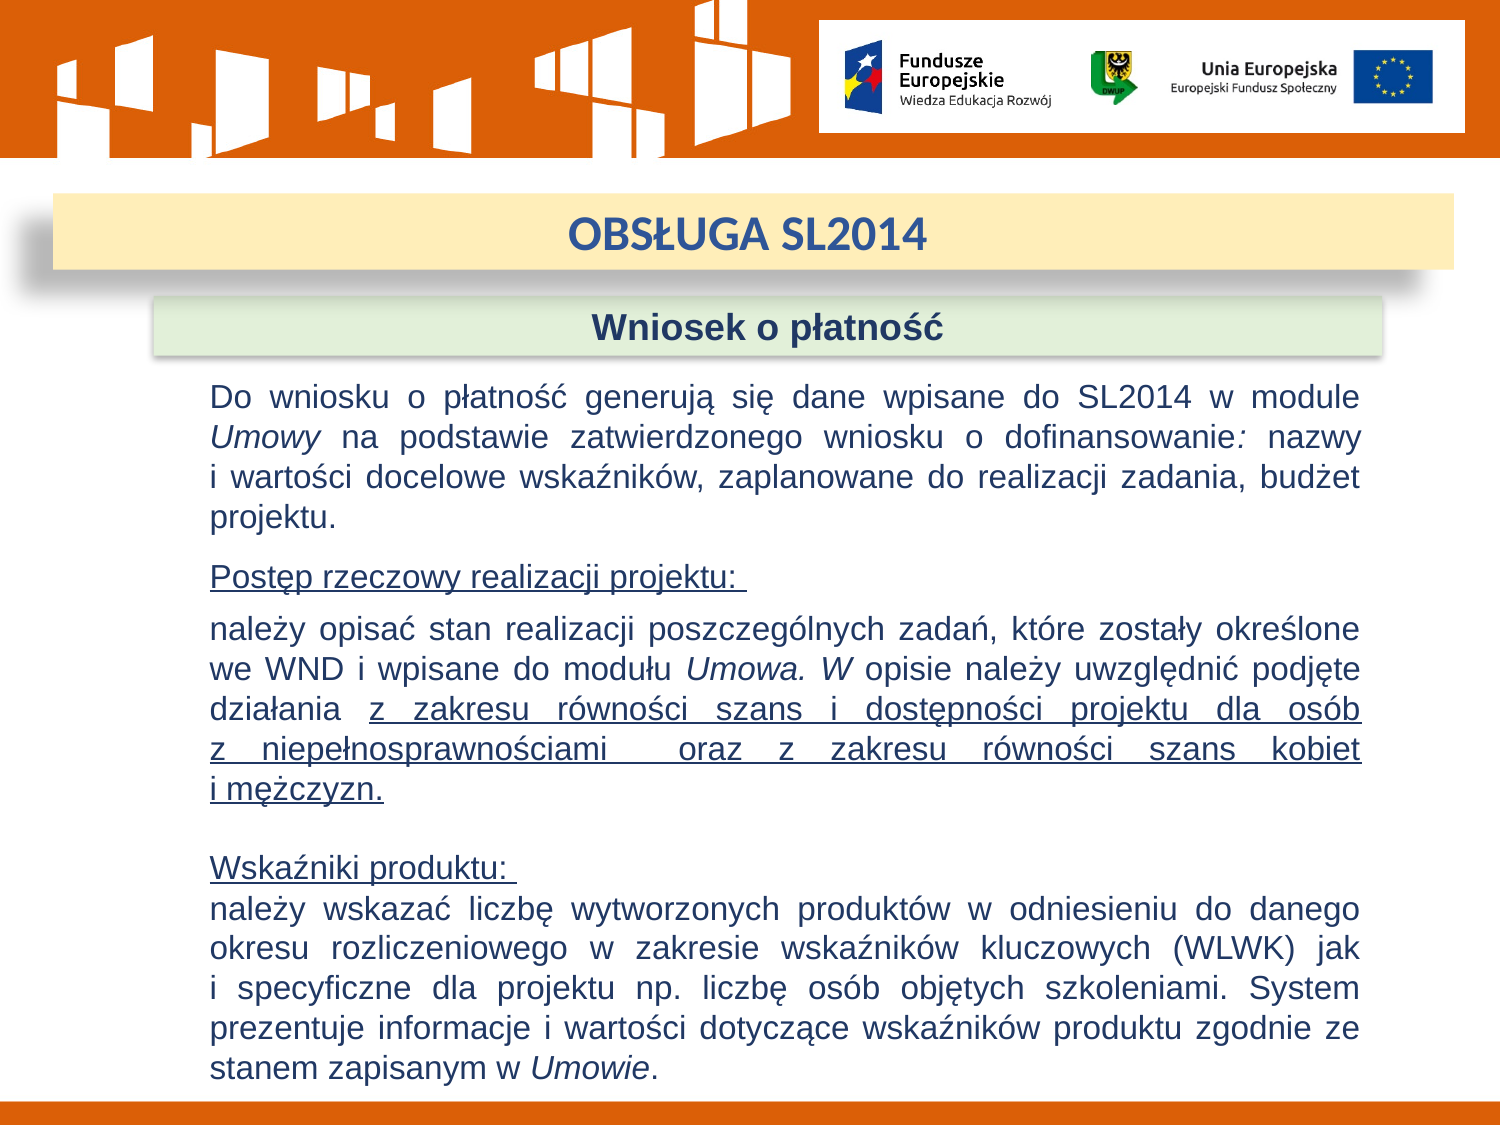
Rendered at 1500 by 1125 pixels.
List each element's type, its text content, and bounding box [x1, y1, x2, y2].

picture [0, 0, 1500, 1125]
text_box OBSŁUGA SL2014 [53, 193, 1454, 270]
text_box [826, 21, 1450, 133]
text_box Wniosek o płatność [153, 309, 1383, 356]
text_box [819, 20, 1465, 133]
text_box Do wniosku o płatność generują się dane wpisane do SL2014 w module Umowy na podstawie zatwierdzonego wniosku o dofinansowanie: nazwy i wartości docelowe wskaźników, zaplanowane do realizacji zadania, budżet projektu. Postęp rzeczowy realizacji projektu: należy opisać stan realizacji poszczególnych zadań, które zostały określone we WND i wpisane do modułu Umowa. W opisie należy uwzględnić podjęte działania z zakresu równości szans i dostępności projektu dla osób z niepełnosprawnościami oraz z zakresu równości szans kobiet i mężczyzn. Wskaźniki produktu: należy wskazać liczbę wytworzonych produktów w odniesieniu do danego okresu rozliczeniowego w zakresie wskaźników kluczowych (WLWK) jak i specyficzne dla projektu np. liczbę osób objętych szkoleniami. System prezentuje informacje i wartości dotyczące wskaźników produktu zgodnie ze stanem zapisanym w Umowie. [194, 367, 1377, 1096]
